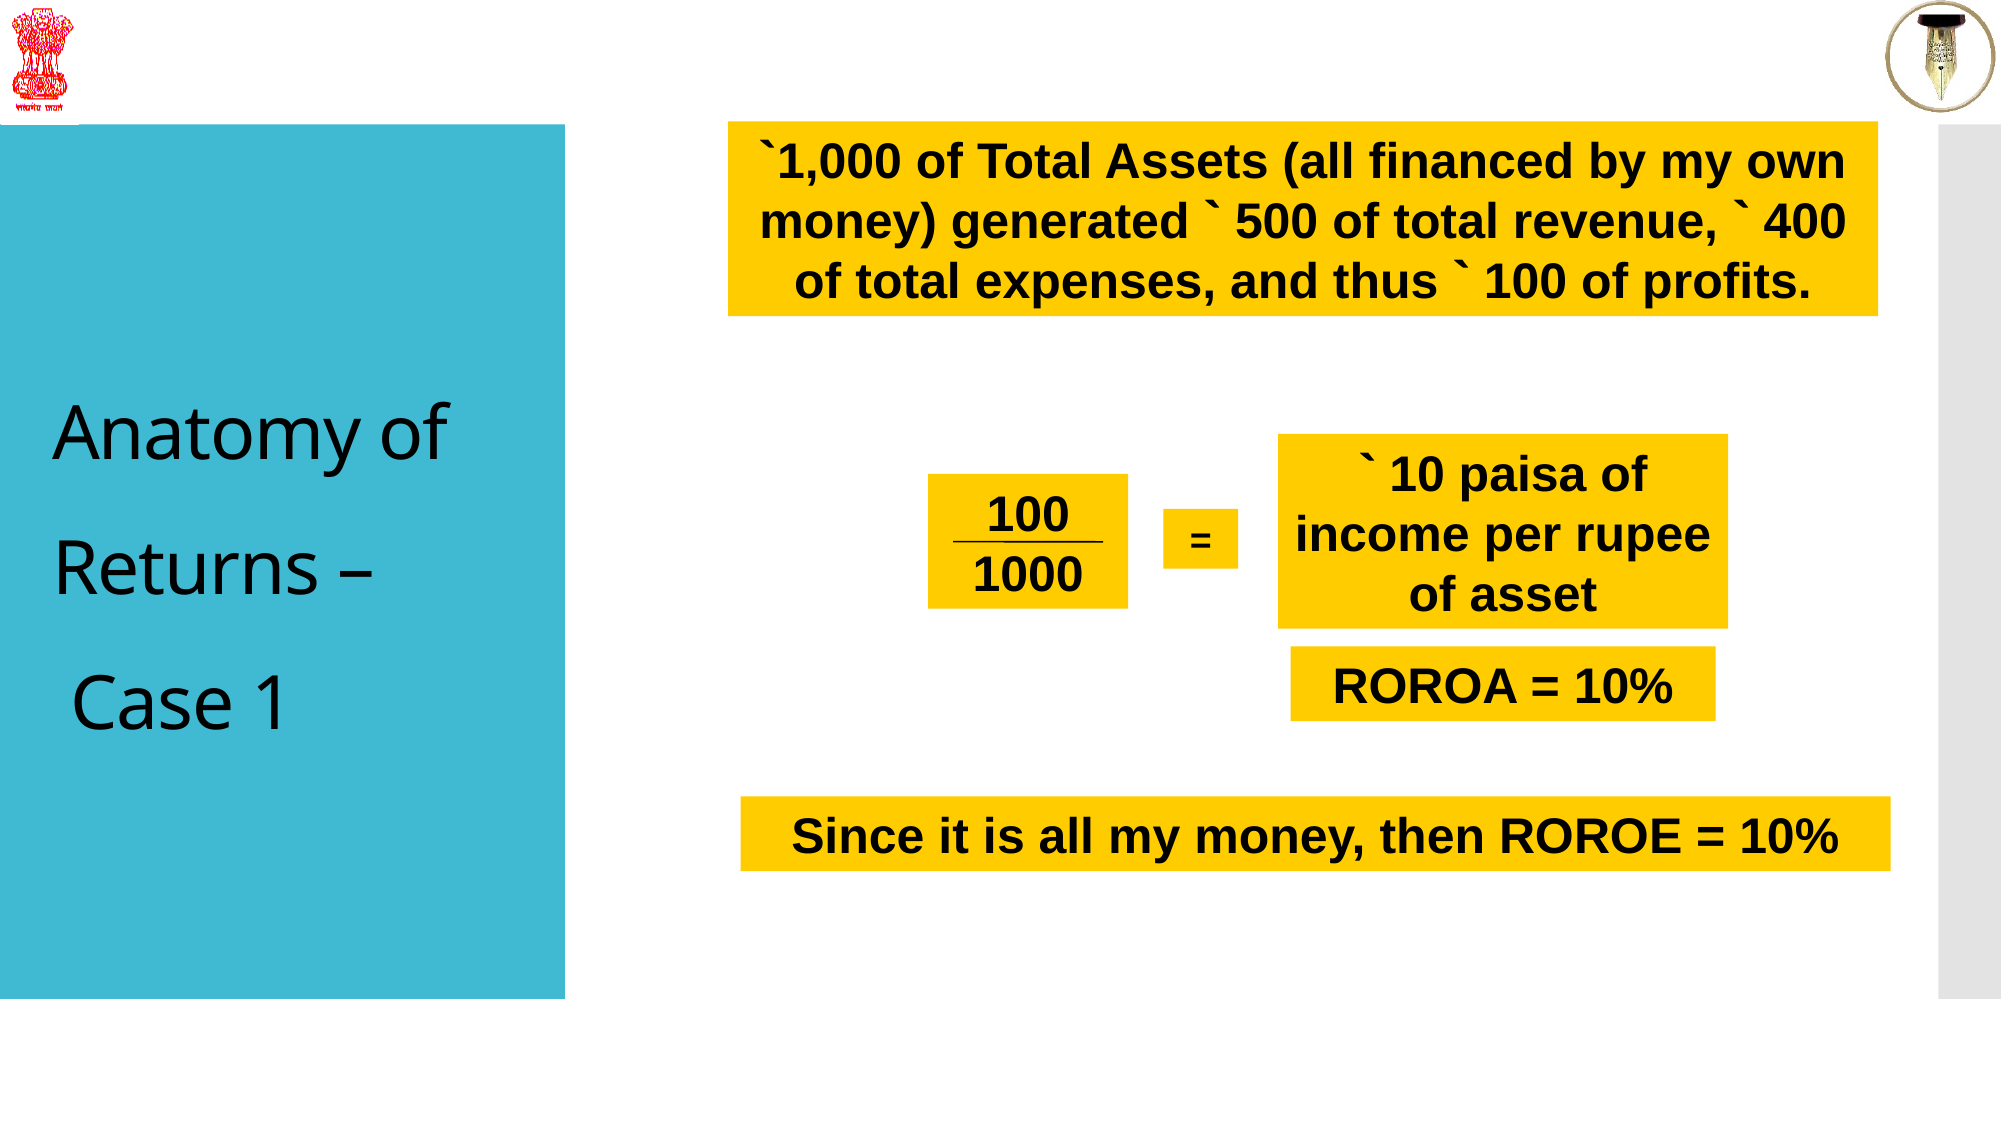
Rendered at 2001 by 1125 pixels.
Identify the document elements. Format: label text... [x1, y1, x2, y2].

text_box `1,000 of Total Assets (all financed by my own money) generated ` 500 of total revenue, ` 400 of total expenses, and thus ` 100 of profits. [728, 121, 1879, 317]
text_box Since it is all my money, then ROROE = 10% [740, 796, 1891, 872]
text_box ROROA = 10% [1290, 646, 1716, 722]
picture [1884, 0, 1996, 113]
text_box = [1163, 508, 1239, 569]
text_box 100 1000 [928, 473, 1129, 609]
text_box ` 10 paisa of income per rupee of asset [1278, 433, 1729, 629]
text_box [0, 0, 79, 125]
title Anatomy of Returns – Case 1 [37, 164, 521, 920]
